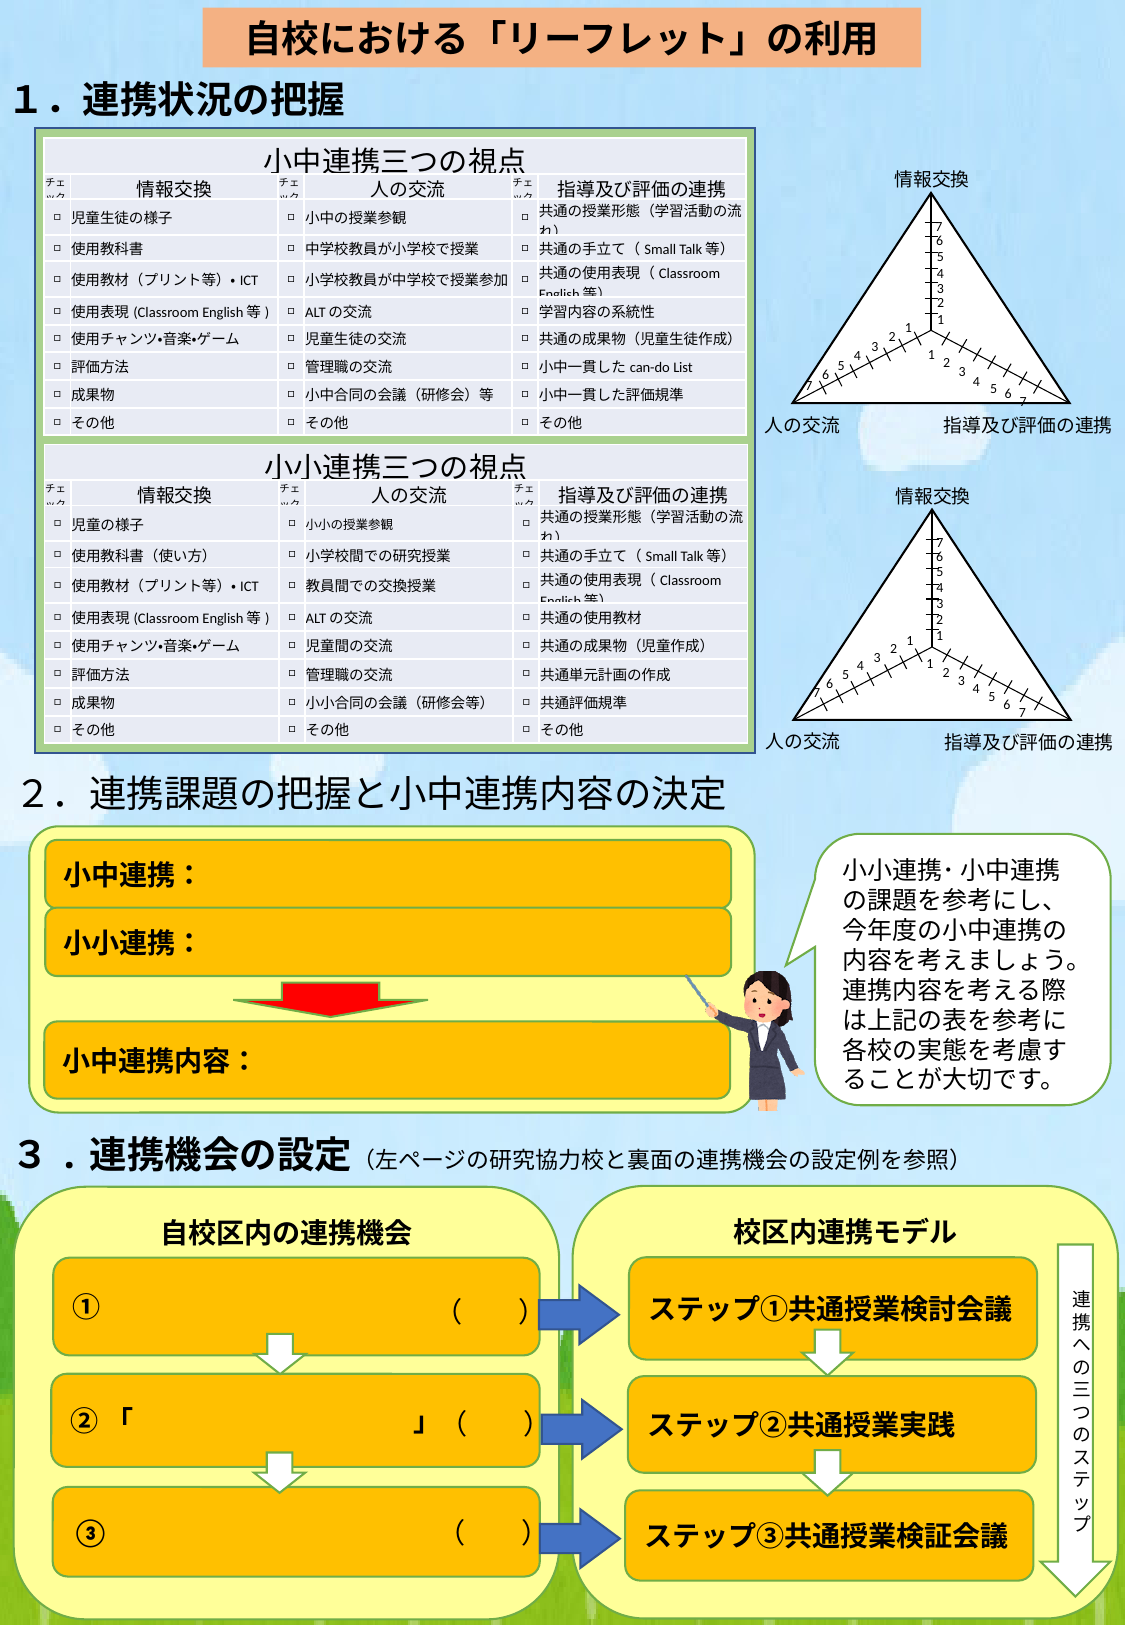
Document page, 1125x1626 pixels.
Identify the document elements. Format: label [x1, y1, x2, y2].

text_box [749, 160, 1125, 445]
text_box [13, 1186, 575, 1620]
text_box [29, 826, 1111, 1113]
picture [0, 0, 1125, 1625]
text_box [572, 1185, 1118, 1619]
text_box [750, 477, 1125, 761]
